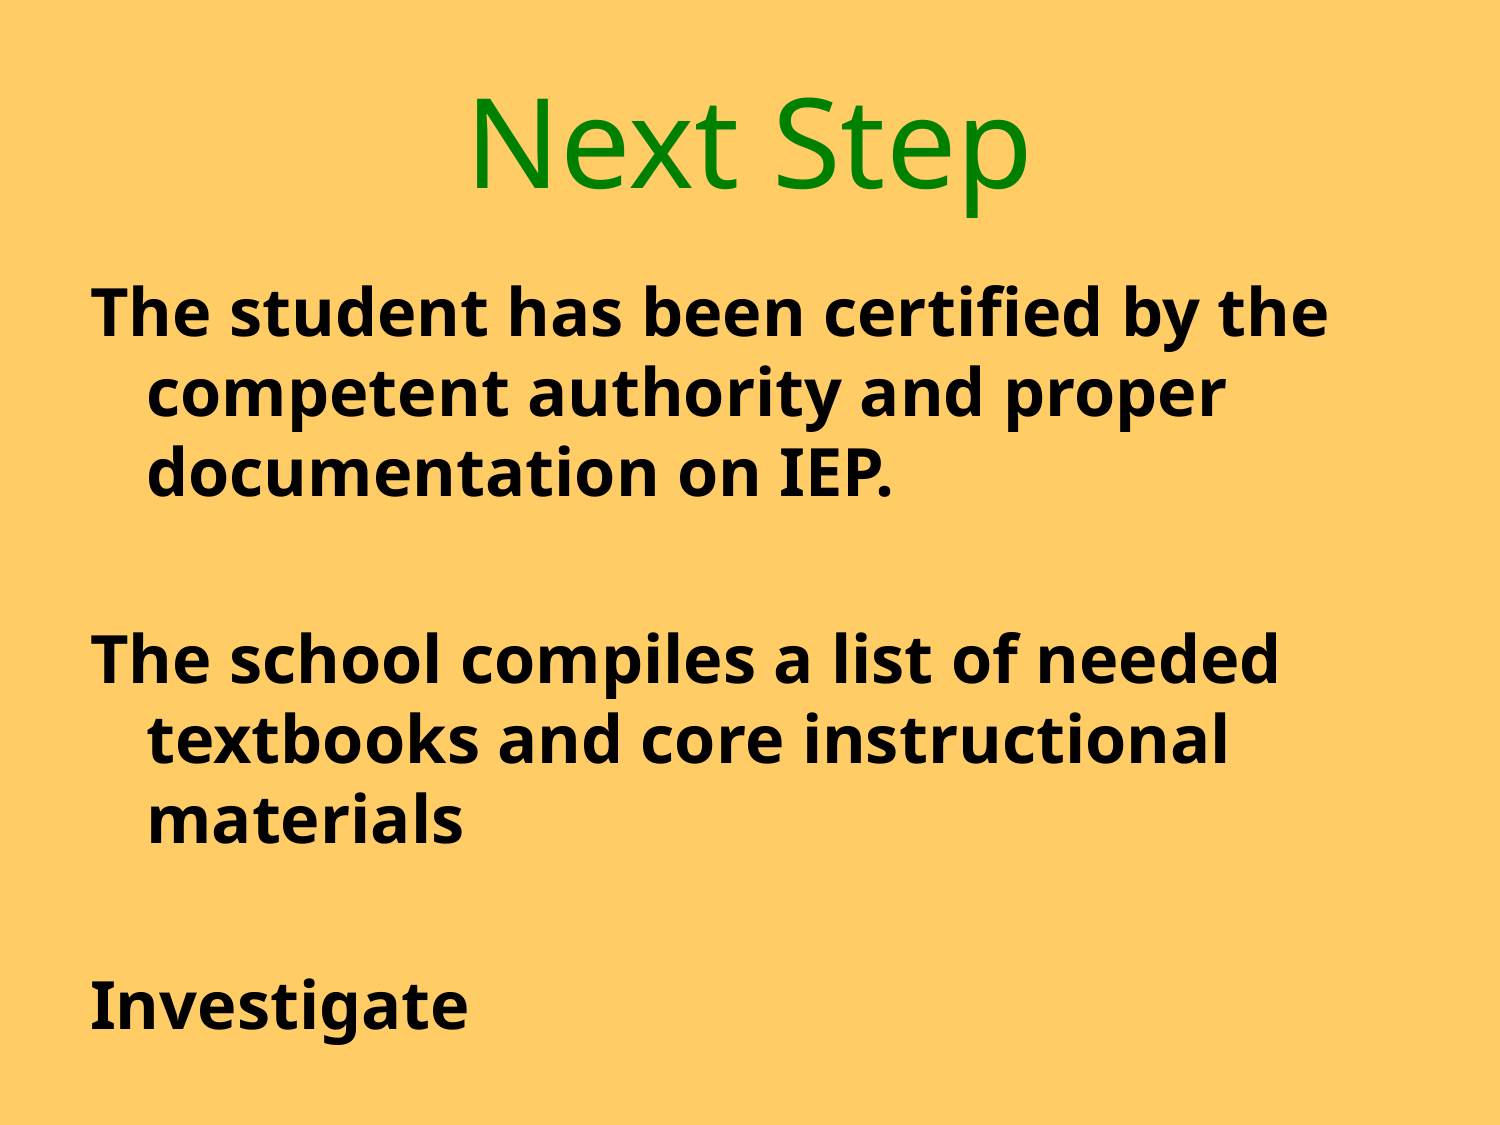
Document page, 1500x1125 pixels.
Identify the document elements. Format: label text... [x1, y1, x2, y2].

title Next Step [74, 44, 1426, 233]
list The student has been certified by the competent authority and proper documentation on IEP. The school compiles a list of needed textbooks and core instructional materials Investigate [74, 262, 1426, 1006]
